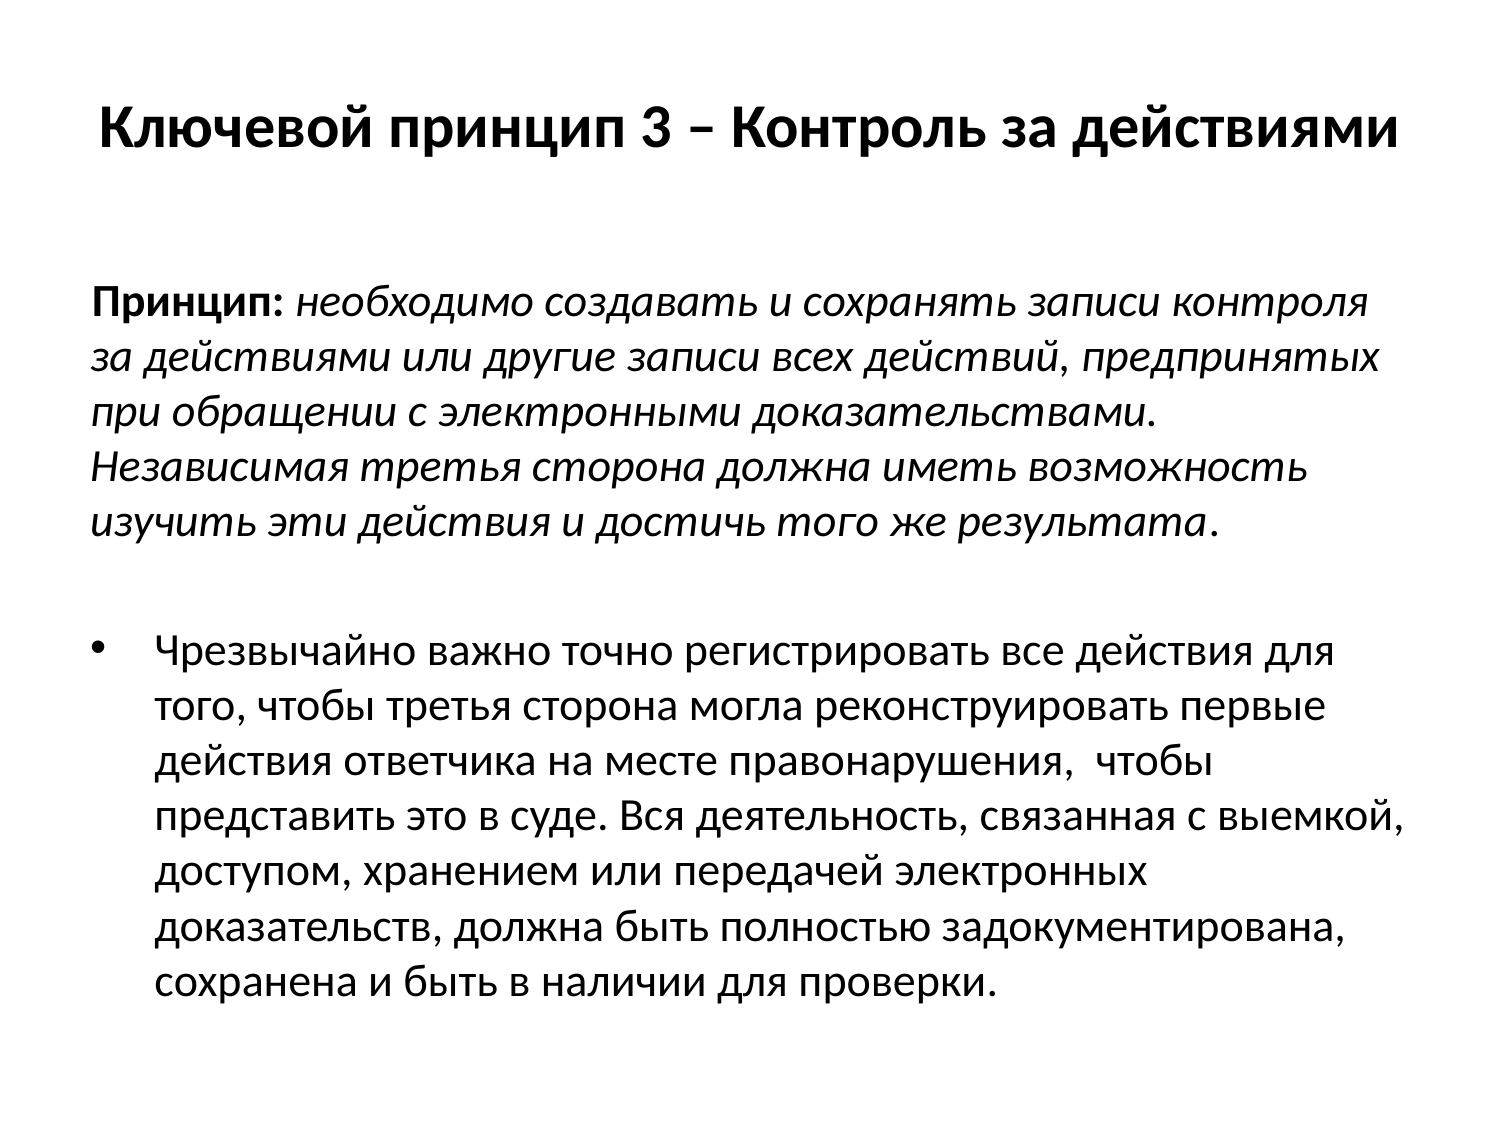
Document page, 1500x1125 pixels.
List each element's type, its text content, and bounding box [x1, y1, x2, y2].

title Ключевой принцип 3 – Контроль за действиями [74, 44, 1426, 200]
list Принцип: необходимо создавать и сохранять записи контроля за действиями или другие записи всех действий, предпринятых при обращении с электронными доказательствами. Независимая третья сторона должна иметь возможность изучить эти действия и достичь того же результата. Чрезвычайно важно точно регистрировать все действия для того, чтобы третья сторона могла реконструировать первые действия ответчика на месте правонарушения, чтобы представить это в суде. Вся деятельность, связанная с выемкой, доступом, хранением или передачей электронных доказательств, должна быть полностью задокументирована, сохранена и быть в наличии для проверки. [74, 262, 1426, 1069]
